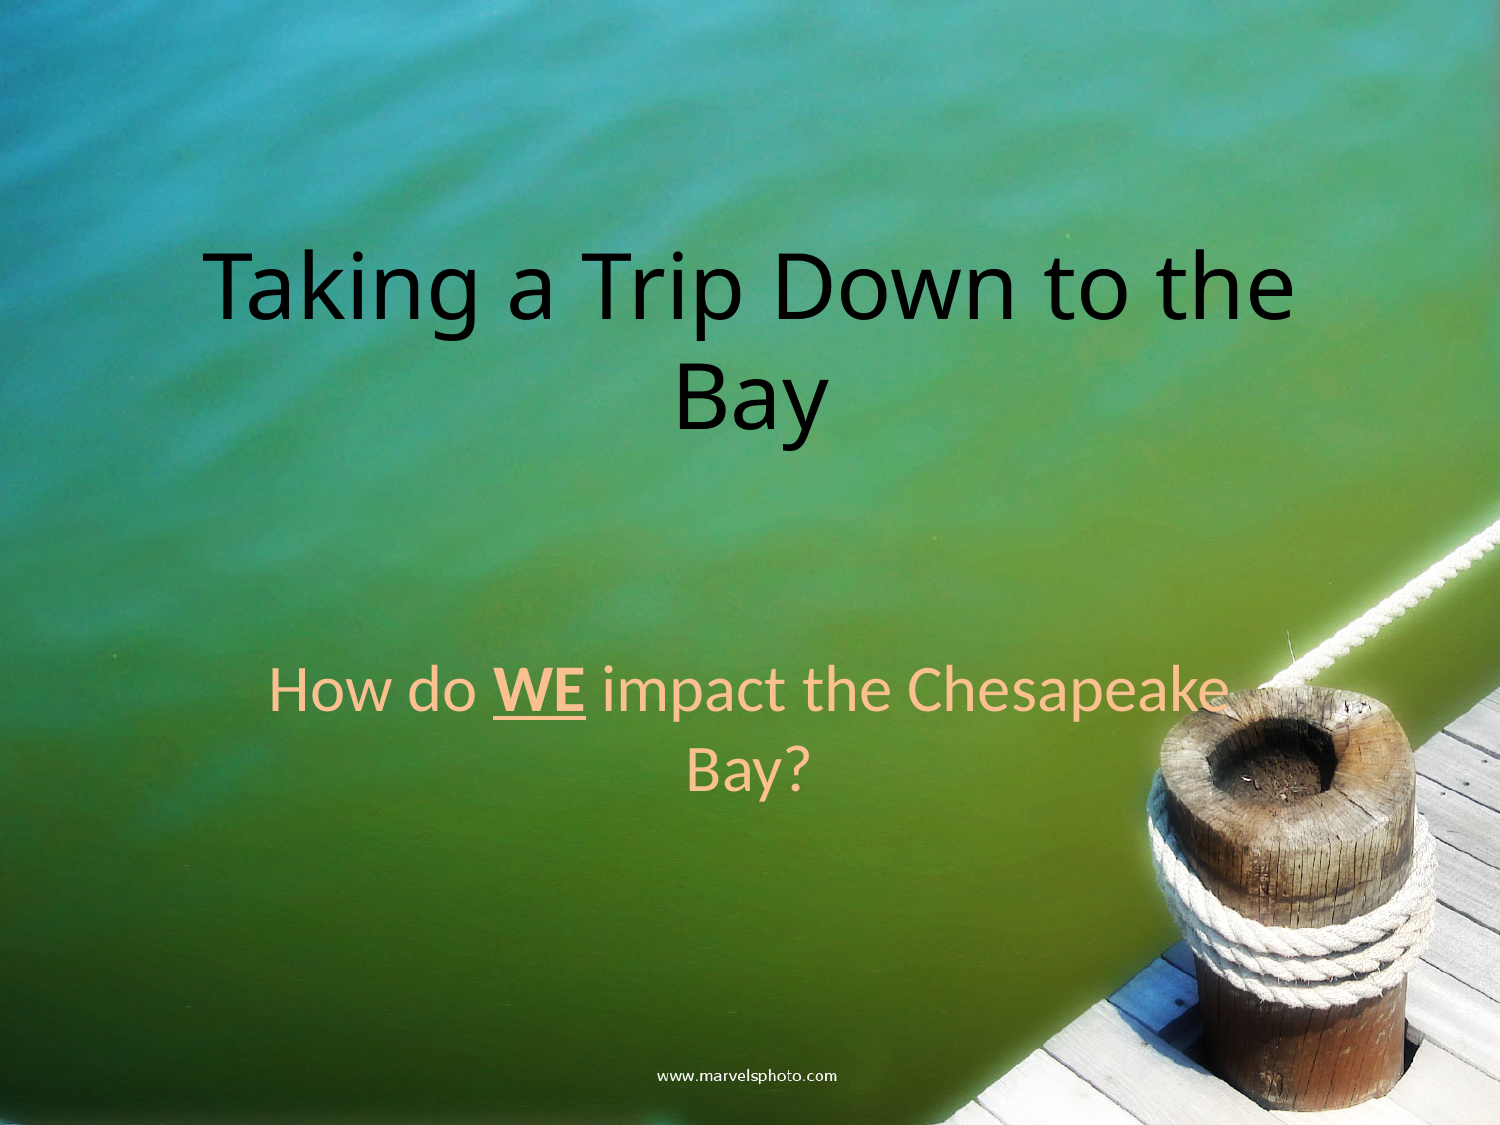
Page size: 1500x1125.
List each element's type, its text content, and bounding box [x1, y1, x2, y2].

subtitle How do WE impact the Chesapeake Bay? [225, 637, 1275, 925]
title Taking a Trip Down to the Bay [112, 187, 1388, 488]
picture [0, 0, 1500, 1125]
